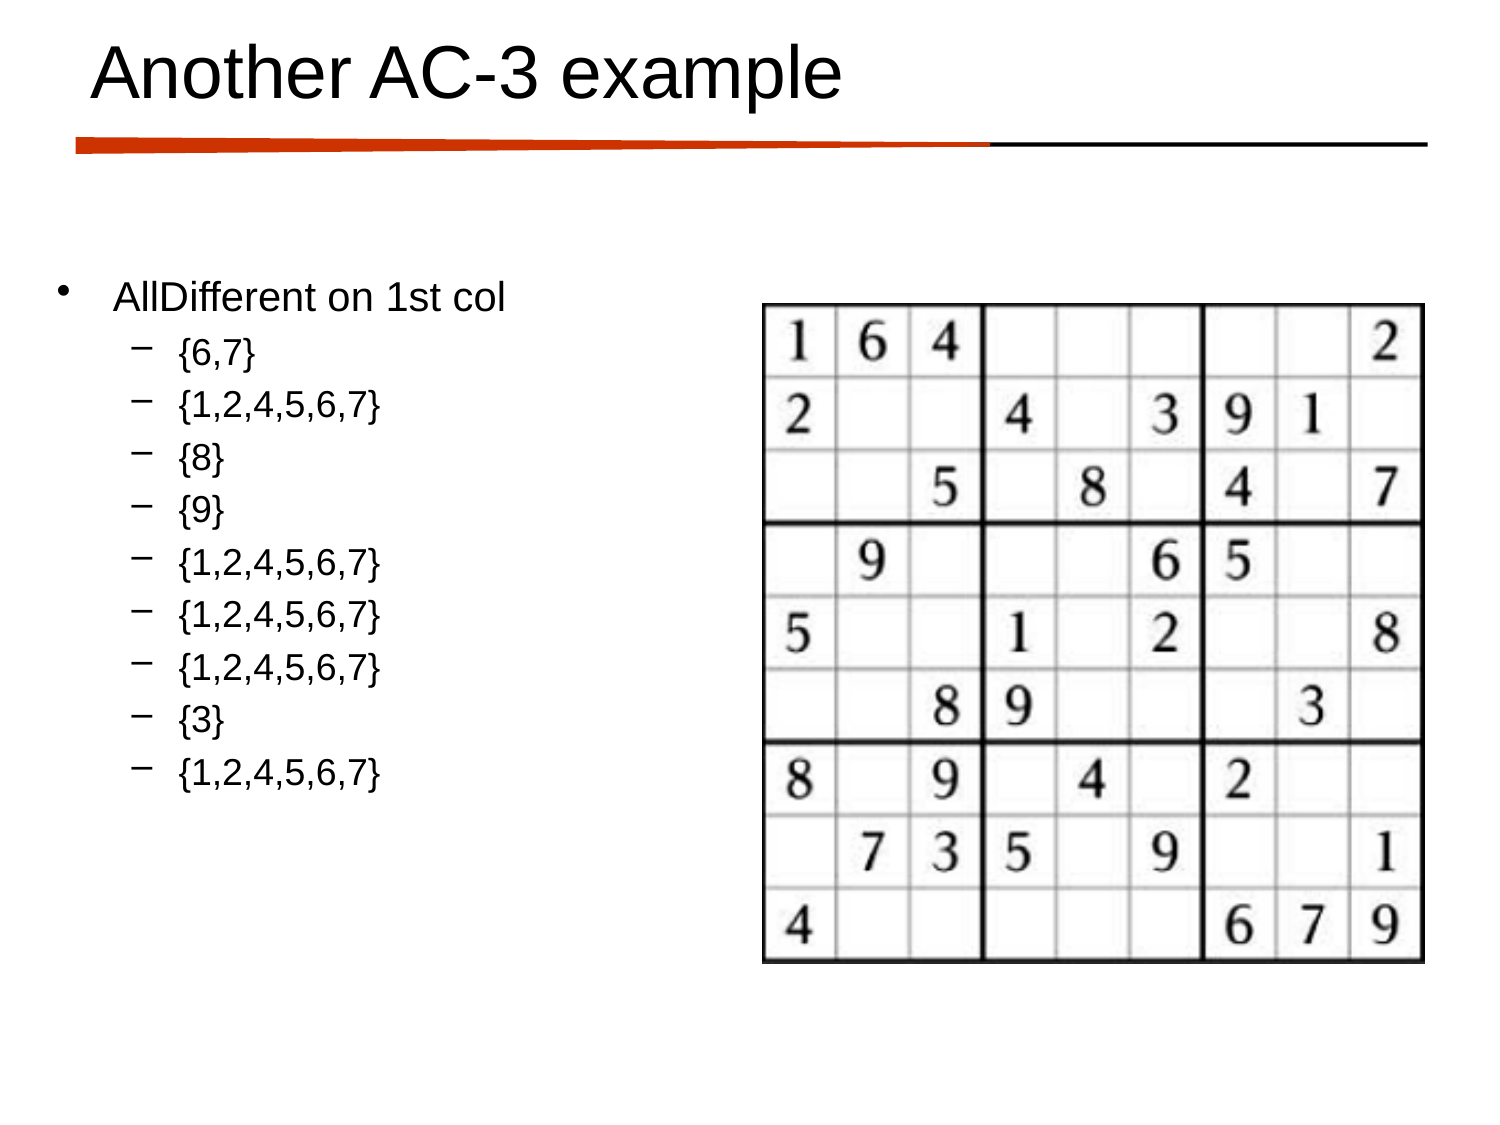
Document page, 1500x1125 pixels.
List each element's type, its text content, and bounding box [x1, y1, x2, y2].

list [762, 303, 1426, 964]
title Another AC-3 example [74, 0, 1426, 163]
list AllDifferent on 1st col {6,7} {1,2,4,5,6,7} {8} {9} {1,2,4,5,6,7} {1,2,4,5,6,7} {1,2,4,5,6,7} {3} {1,2,4,5,6,7} [41, 262, 751, 1006]
